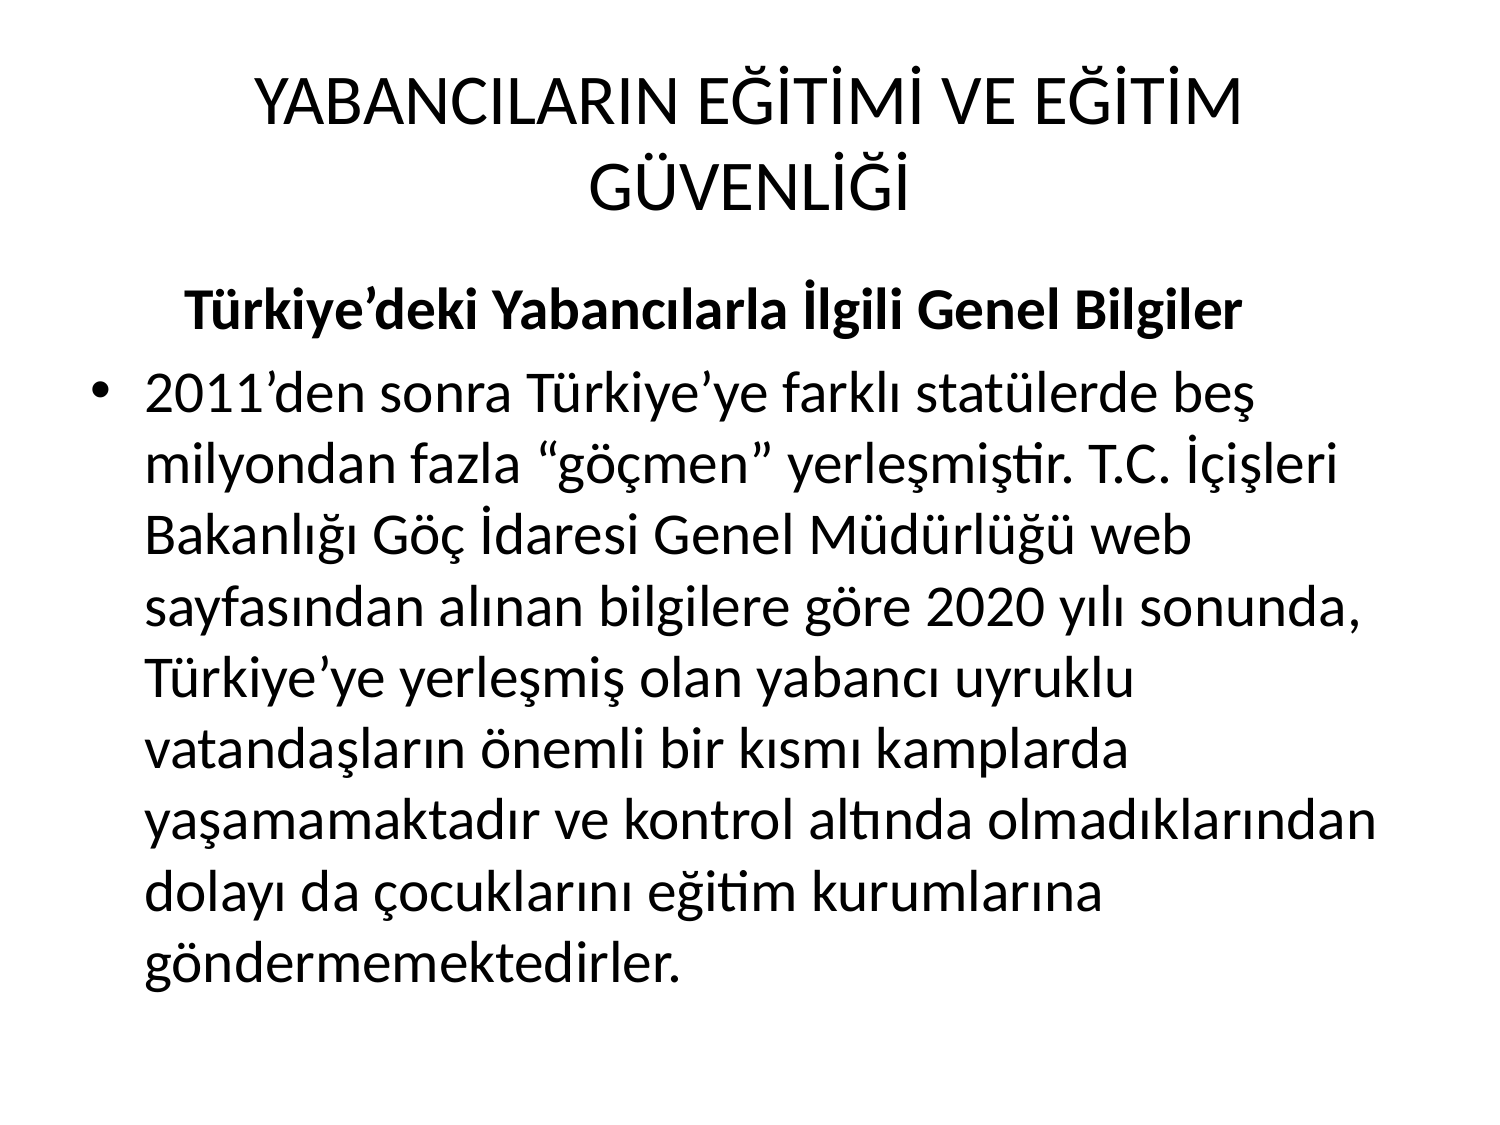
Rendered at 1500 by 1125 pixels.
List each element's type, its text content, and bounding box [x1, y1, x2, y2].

list Türkiye’deki Yabancılarla İlgili Genel Bilgiler 2011’den sonra Türkiye’ye farklı statülerde beş milyondan fazla “göçmen” yerleşmiştir. T.C. İçişleri Bakanlığı Göç İdaresi Genel Müdürlüğü web sayfasından alınan bilgilere göre 2020 yılı sonunda, Türkiye’ye yerleşmiş olan yabancı uyruklu vatandaşların önemli bir kısmı kamplarda yaşamamaktadır ve kontrol altında olmadıklarından dolayı da çocuklarını eğitim kurumlarına göndermemektedirler. [75, 262, 1425, 1005]
title YABANCILARIN EĞİTİMİ VE EĞİTİM GÜVENLİĞİ [75, 45, 1425, 233]
